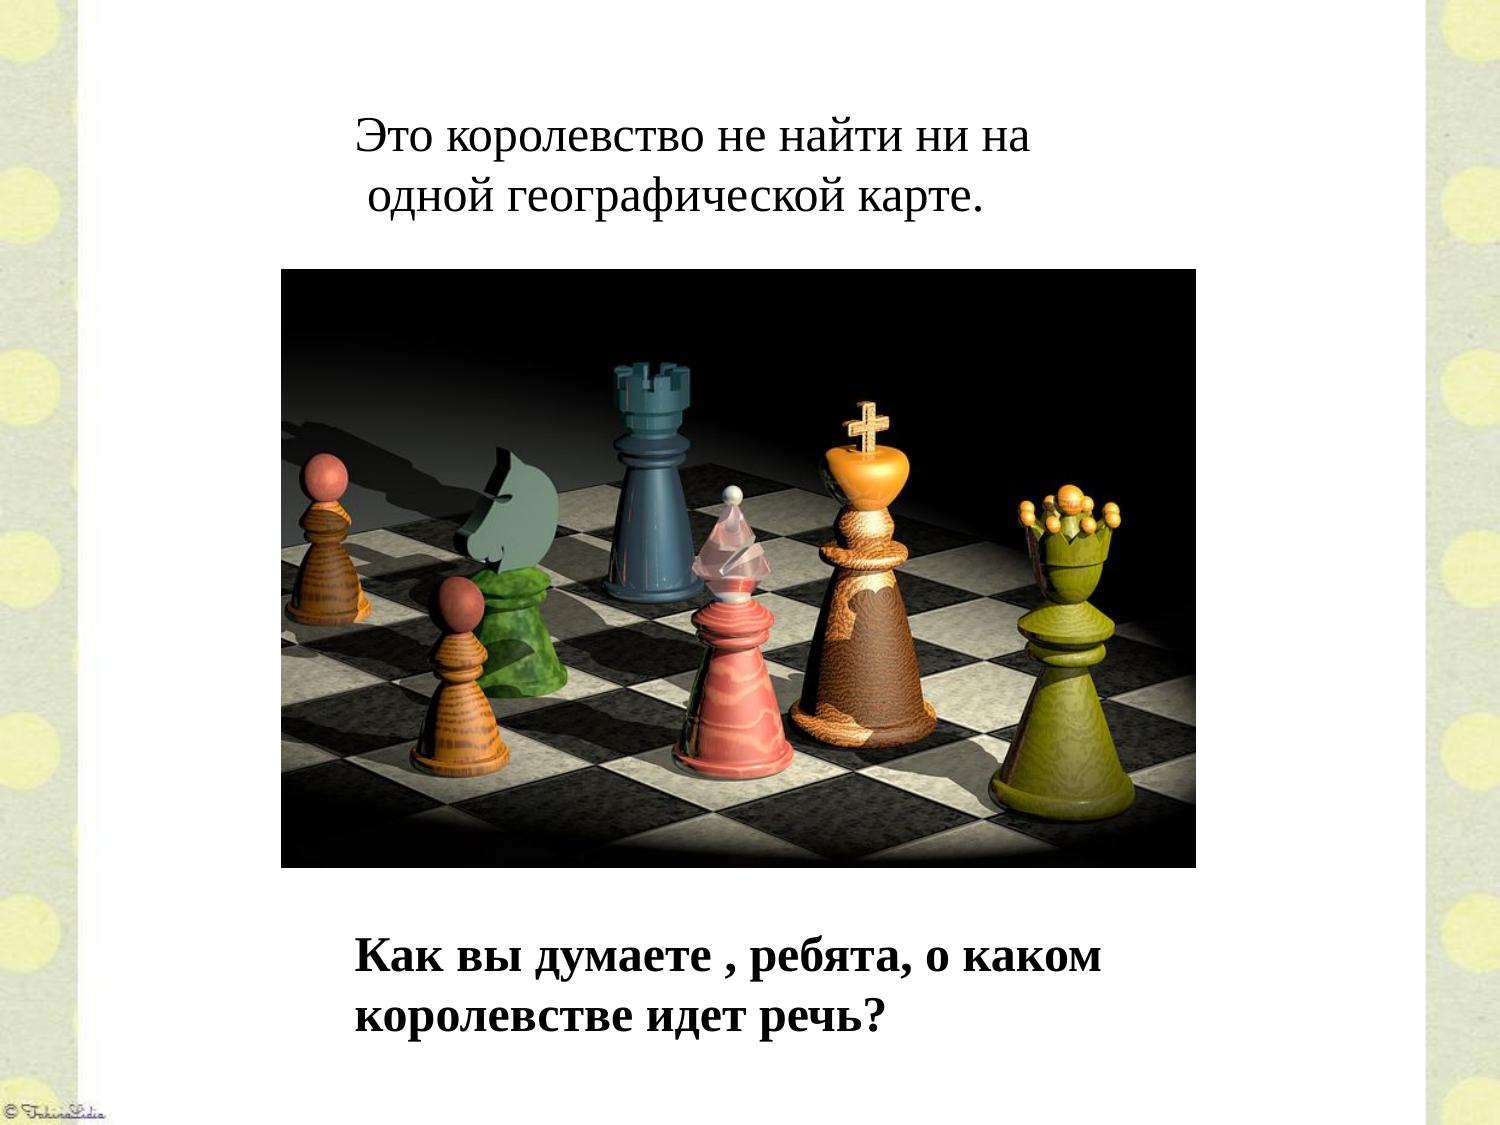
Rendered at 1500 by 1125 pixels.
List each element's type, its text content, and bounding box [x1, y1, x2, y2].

picture [0, 0, 1500, 1125]
text_box Как вы думаете , ребята, о каком королевстве идет речь? [339, 913, 1196, 1049]
text_box Это королевство не найти ни на одной географической карте. [339, 93, 1090, 229]
